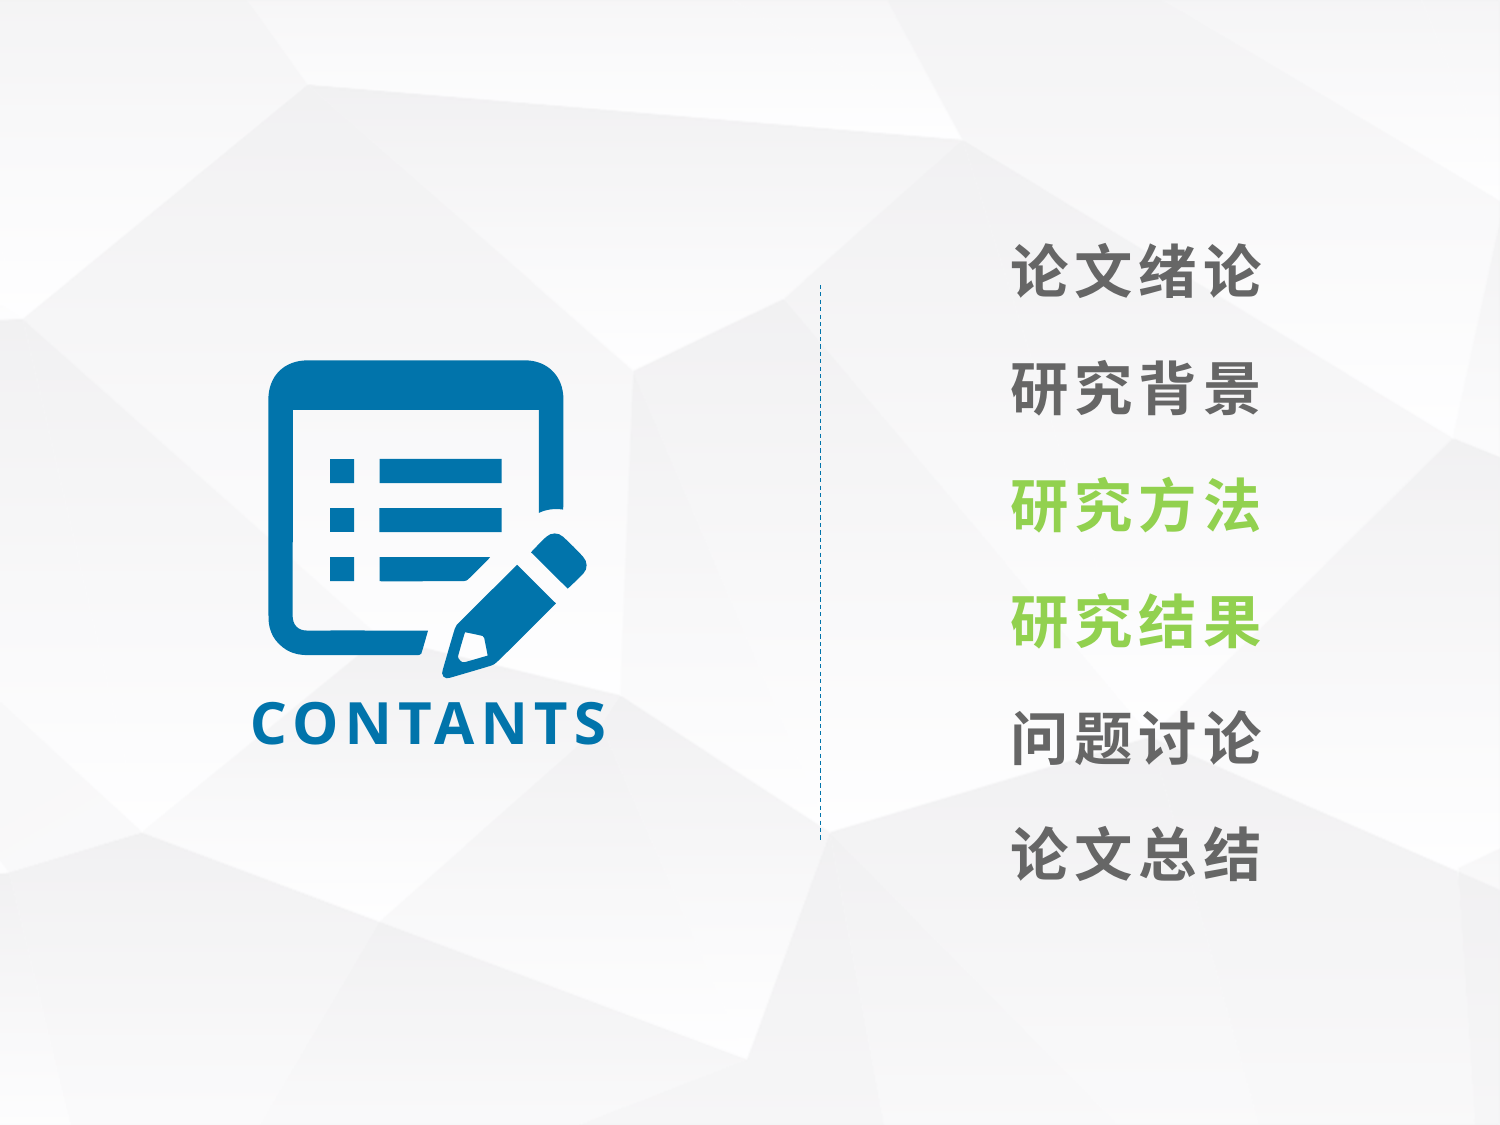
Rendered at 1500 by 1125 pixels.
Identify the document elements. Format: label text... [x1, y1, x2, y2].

text_box 研究方法 [995, 461, 1290, 547]
picture [0, 0, 1500, 1125]
text_box 研究背景 [995, 344, 1290, 430]
text_box 研究结果 [995, 577, 1290, 663]
text_box CONTANTS [210, 678, 647, 764]
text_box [268, 360, 588, 679]
text_box 问题讨论 [995, 694, 1290, 780]
text_box 论文绪论 [995, 228, 1290, 313]
text_box 论文总结 [995, 810, 1290, 896]
